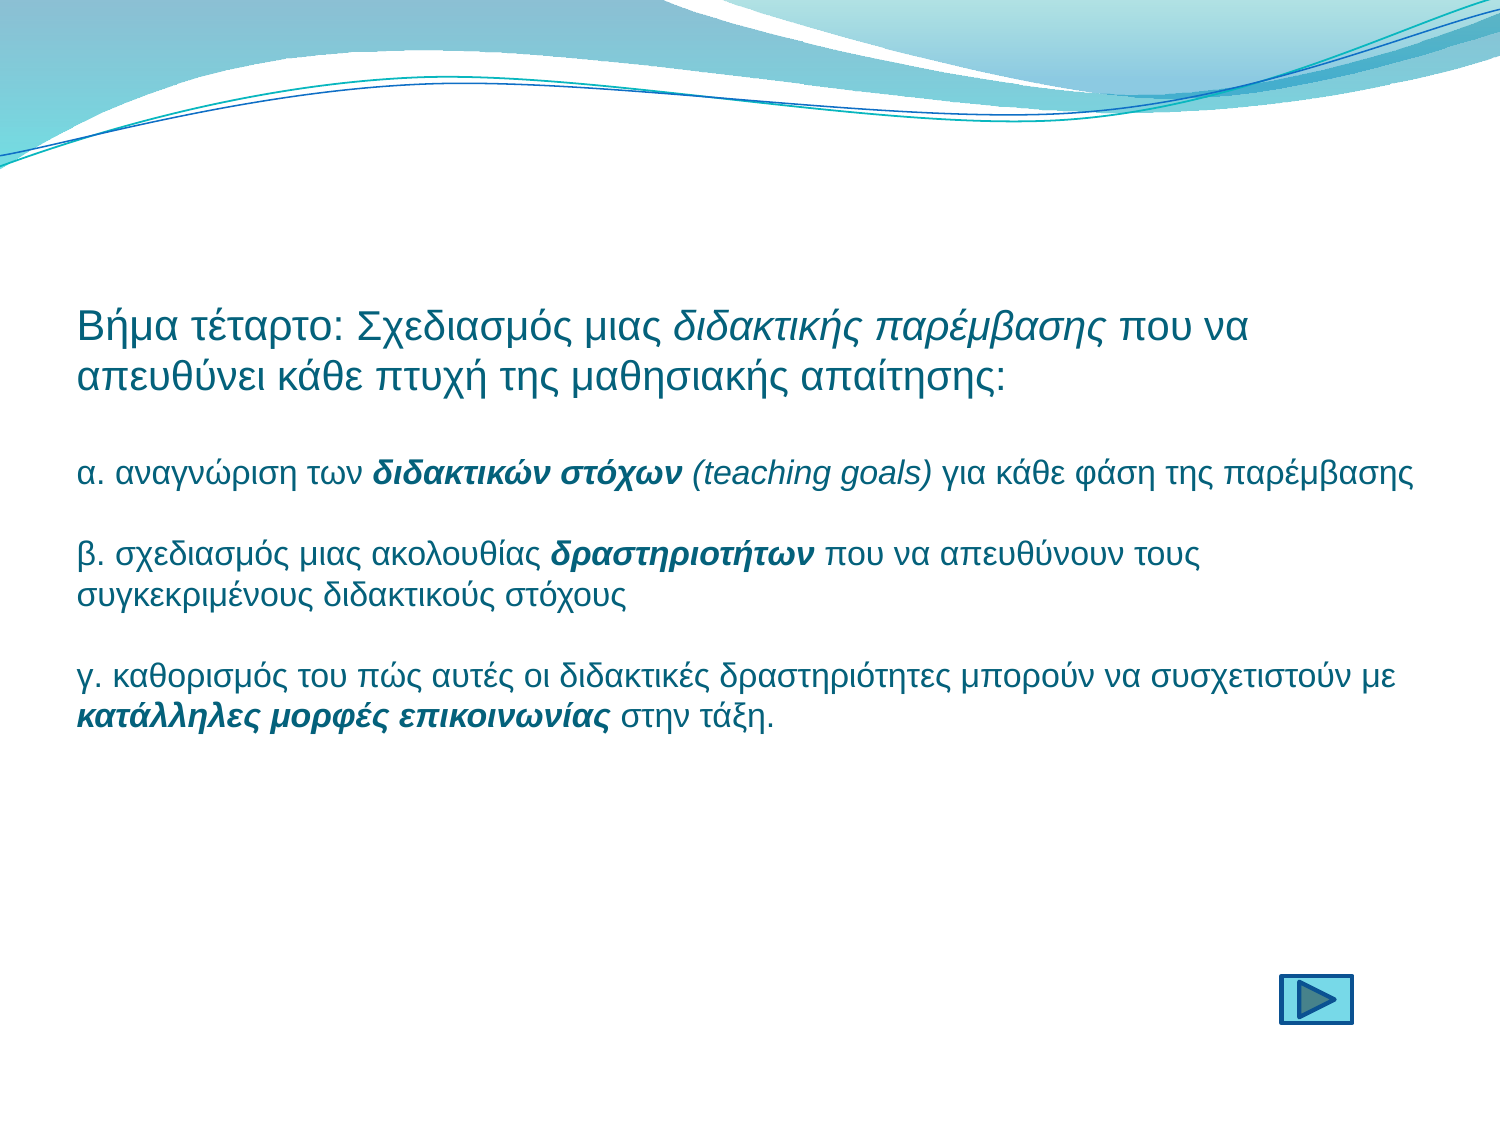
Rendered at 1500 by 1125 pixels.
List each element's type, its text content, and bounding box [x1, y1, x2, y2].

title Βήμα τέταρτο: Σχεδιασμός μιας διδακτικής παρέμβασης που να απευθύνει κάθε πτυχή της μαθησιακής απαίτησης: α. αναγνώριση των διδακτικών στόχων (teaching goals) για κάθε φάση της παρέμβασης β. σχεδιασμός μιας ακολουθίας δραστηριοτήτων που να απευθύνουν τους συγκεκριμένους διδακτικούς στόχους γ. καθορισμός του πώς αυτές οι διδακτικές δραστηριότητες μπορούν να συσχετιστούν με κατάλληλες μορφές επικοινωνίας στην τάξη. [76, 278, 1440, 776]
text_box [1279, 974, 1354, 1025]
